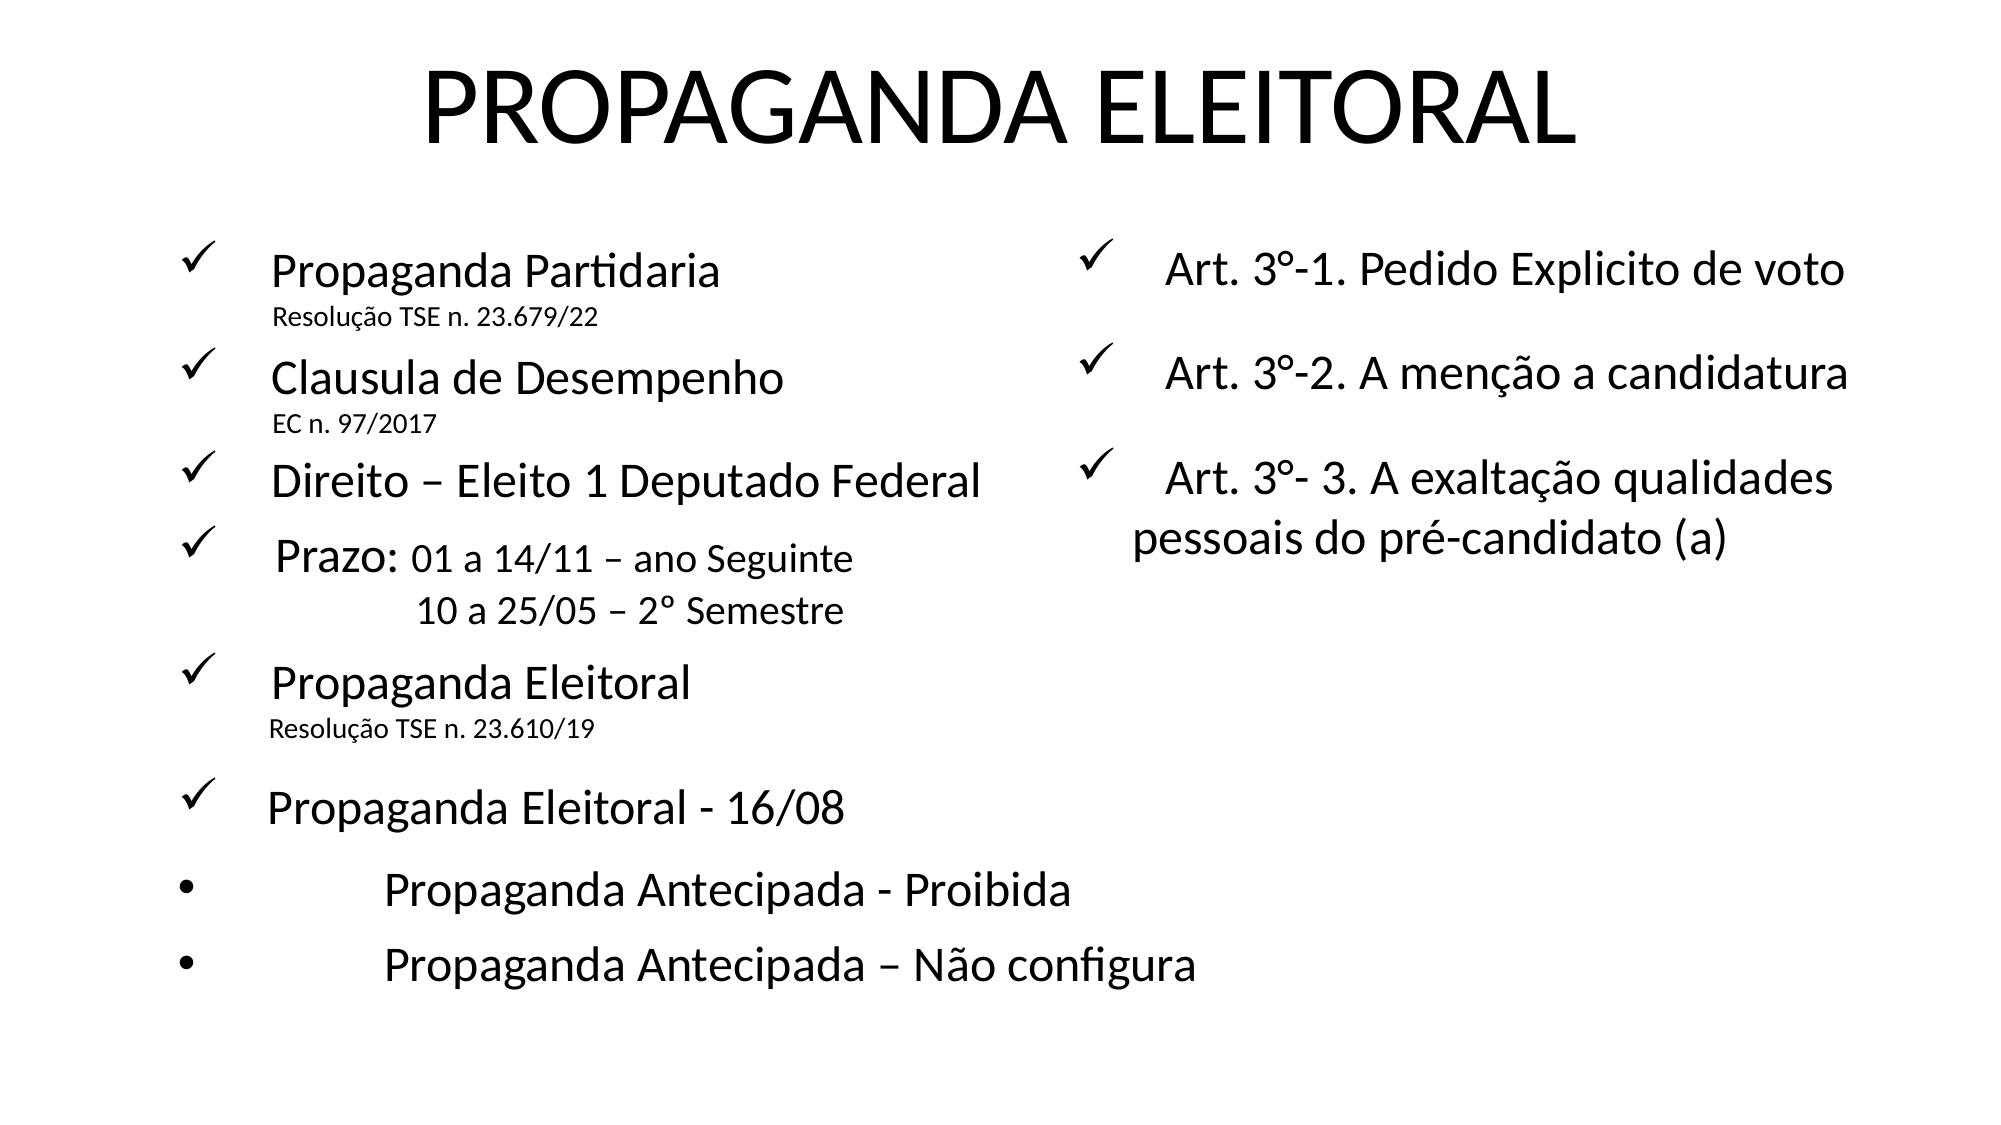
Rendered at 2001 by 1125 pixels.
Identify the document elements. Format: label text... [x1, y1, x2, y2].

text_box Propaganda Eleitoral - 16/08 [163, 767, 1428, 843]
text_box Art. 3°-1. Pedido Explicito de voto [1060, 227, 2000, 303]
text_box Propaganda Antecipada - Proibida [163, 848, 1428, 924]
text_box Direito – Eleito 1 Deputado Federal [163, 439, 1060, 515]
text_box Prazo: 01 a 14/11 – ano Seguinte 10 a 25/05 – 2º Semestre [163, 515, 1961, 641]
text_box Propaganda Eleitoral Resolução TSE n. 23.610/19 [163, 642, 1428, 753]
text_box Clausula de Desempenho EC n. 97/2017 [163, 337, 1428, 439]
text_box Propaganda Partidaria Resolução TSE n. 23.679/22 [163, 230, 1428, 337]
text_box Art. 3°-2. A menção a candidatura [1060, 331, 2000, 407]
text_box PROPAGANDA ELEITORAL [274, 24, 1726, 174]
text_box Propaganda Antecipada – Não configura [163, 924, 1428, 1000]
text_box Art. 3°- 3. A exaltação qualidades pessoais do pré-candidato (a) [1060, 436, 1867, 572]
